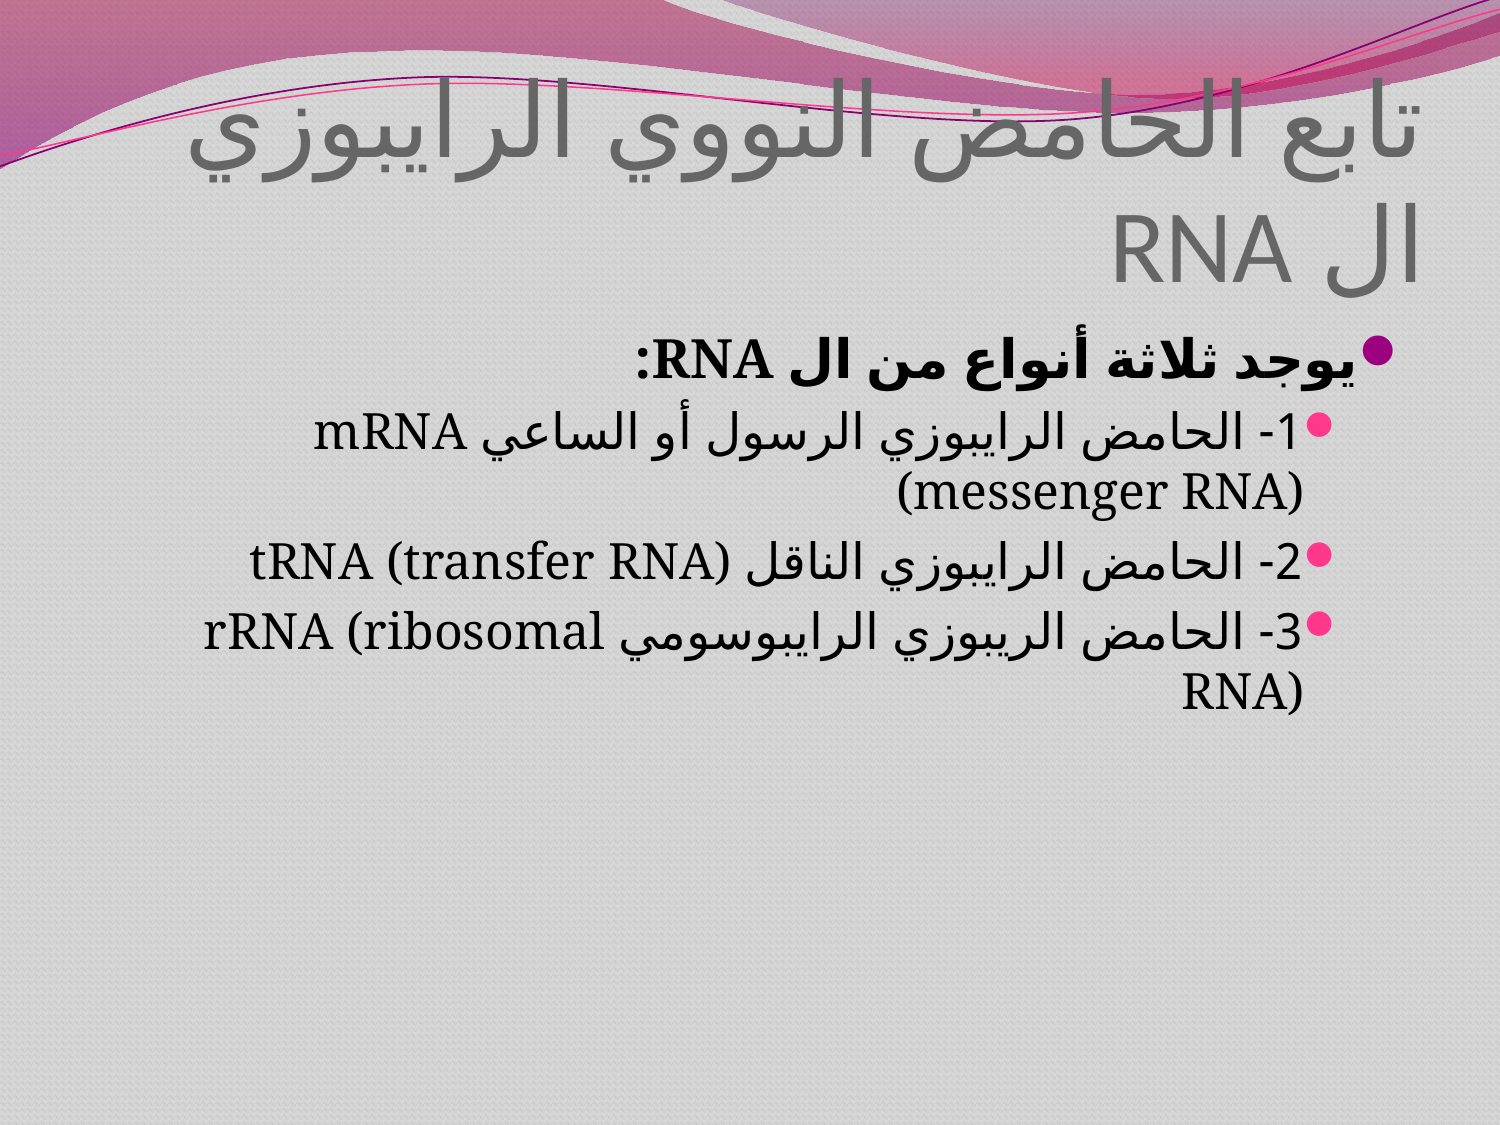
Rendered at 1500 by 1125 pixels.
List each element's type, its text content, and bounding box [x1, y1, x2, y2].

list يوجد ثلاثة أنواع من ال RNA: 1- الحامض الرايبوزي الرسول أو الساعي mRNA (messenger RNA) 2- الحامض الرايبوزي الناقل tRNA (transfer RNA) 3- الحامض الريبوزي الرايبوسومي rRNA (ribosomal RNA) [75, 317, 1425, 1038]
title تابع الحامض النووي الرايبوزي ال RNA [75, 115, 1425, 303]
